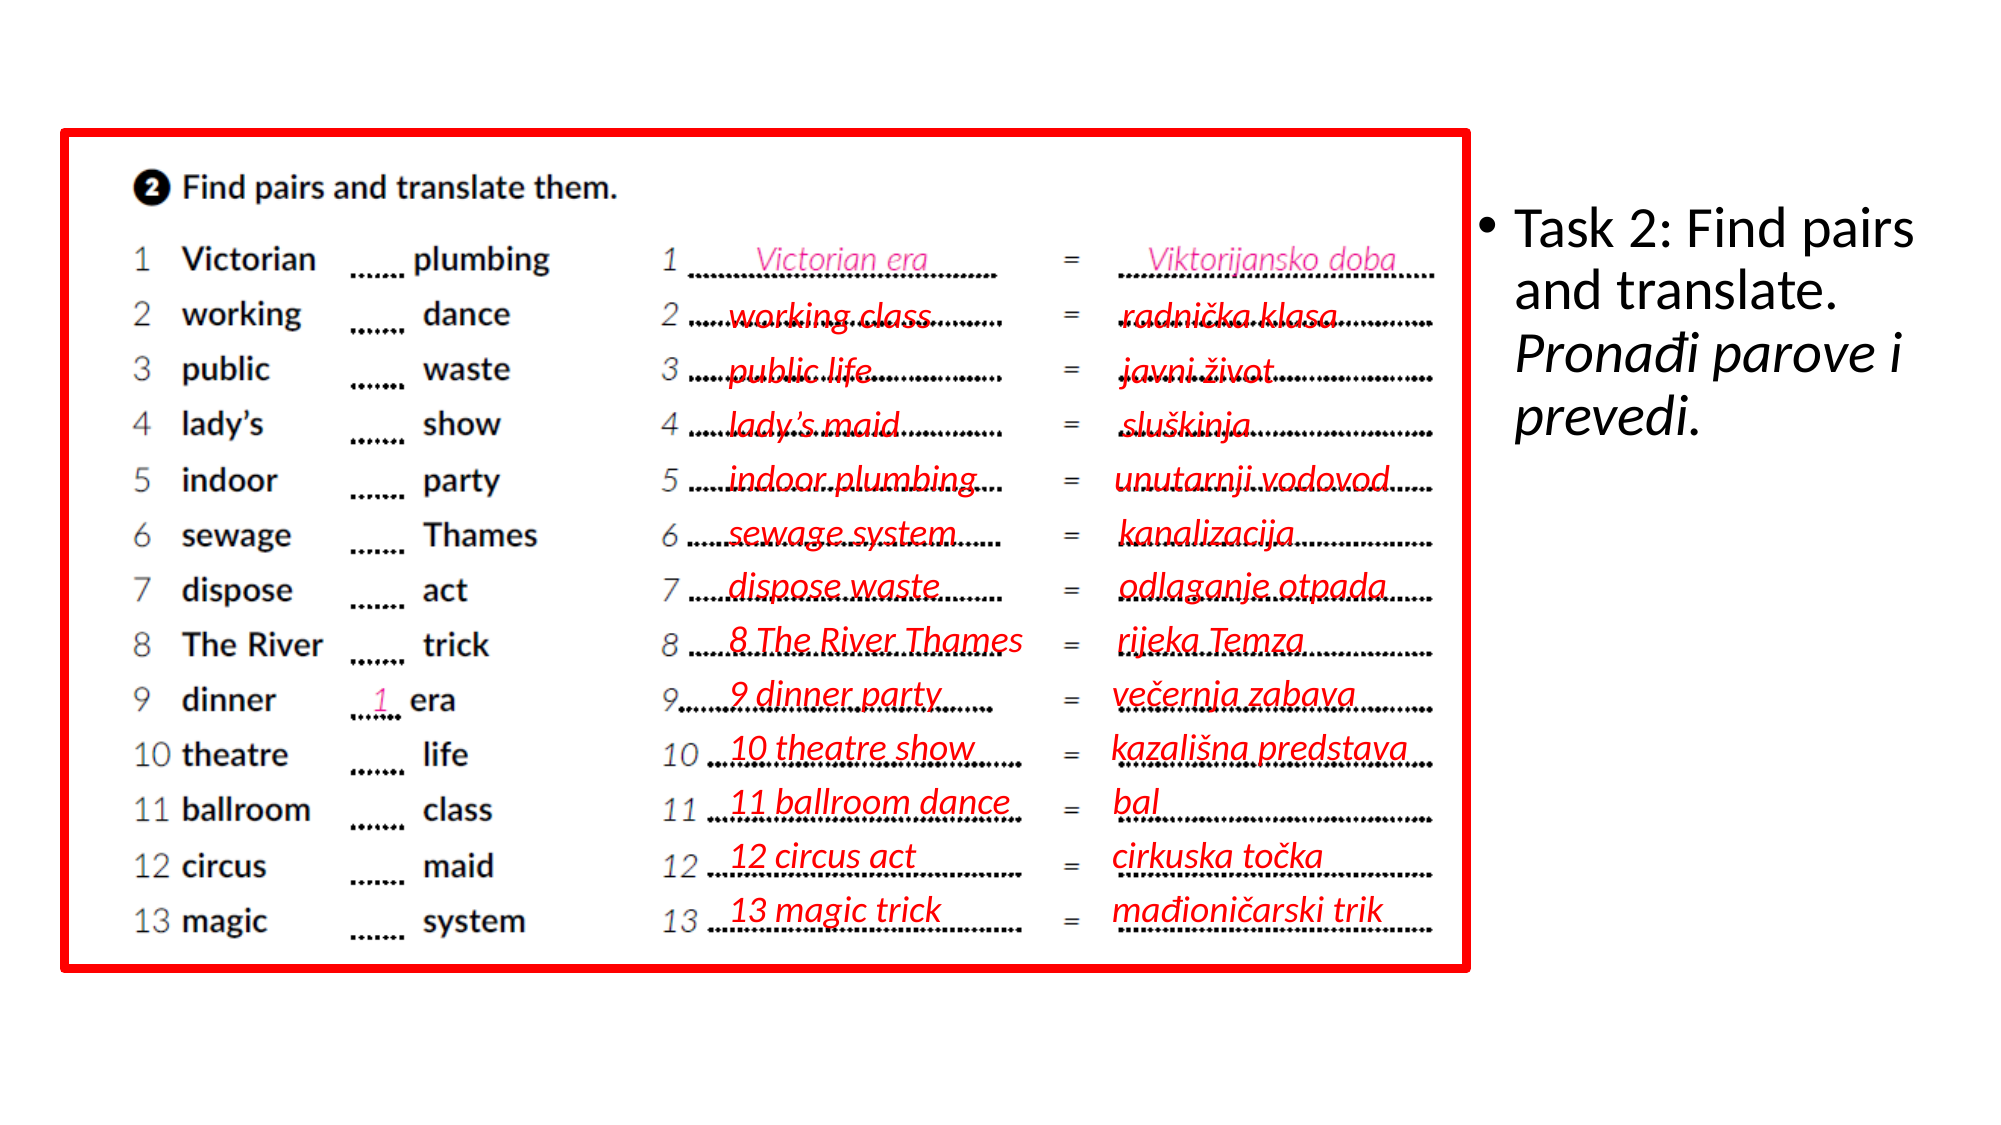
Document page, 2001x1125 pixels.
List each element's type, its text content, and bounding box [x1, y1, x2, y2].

list Task 2: Find pairs and translate. Pronađi parove i prevedi. [1471, 189, 1931, 903]
text_box working class radnička klasa public life javni život lady’s maid sluškinja indoor plumbing unutarnji vodovod sewage system kanalizacija dispose waste odlaganje otpada 8 The River Thames rijeka Temza 9 dinner party večernja zabava 10 theatre show kazališna predstava 11 ballroom dance bal 12 circus act cirkuska točka 13 magic trick mađioničarski trik [713, 965, 1462, 983]
picture [68, 136, 1462, 965]
